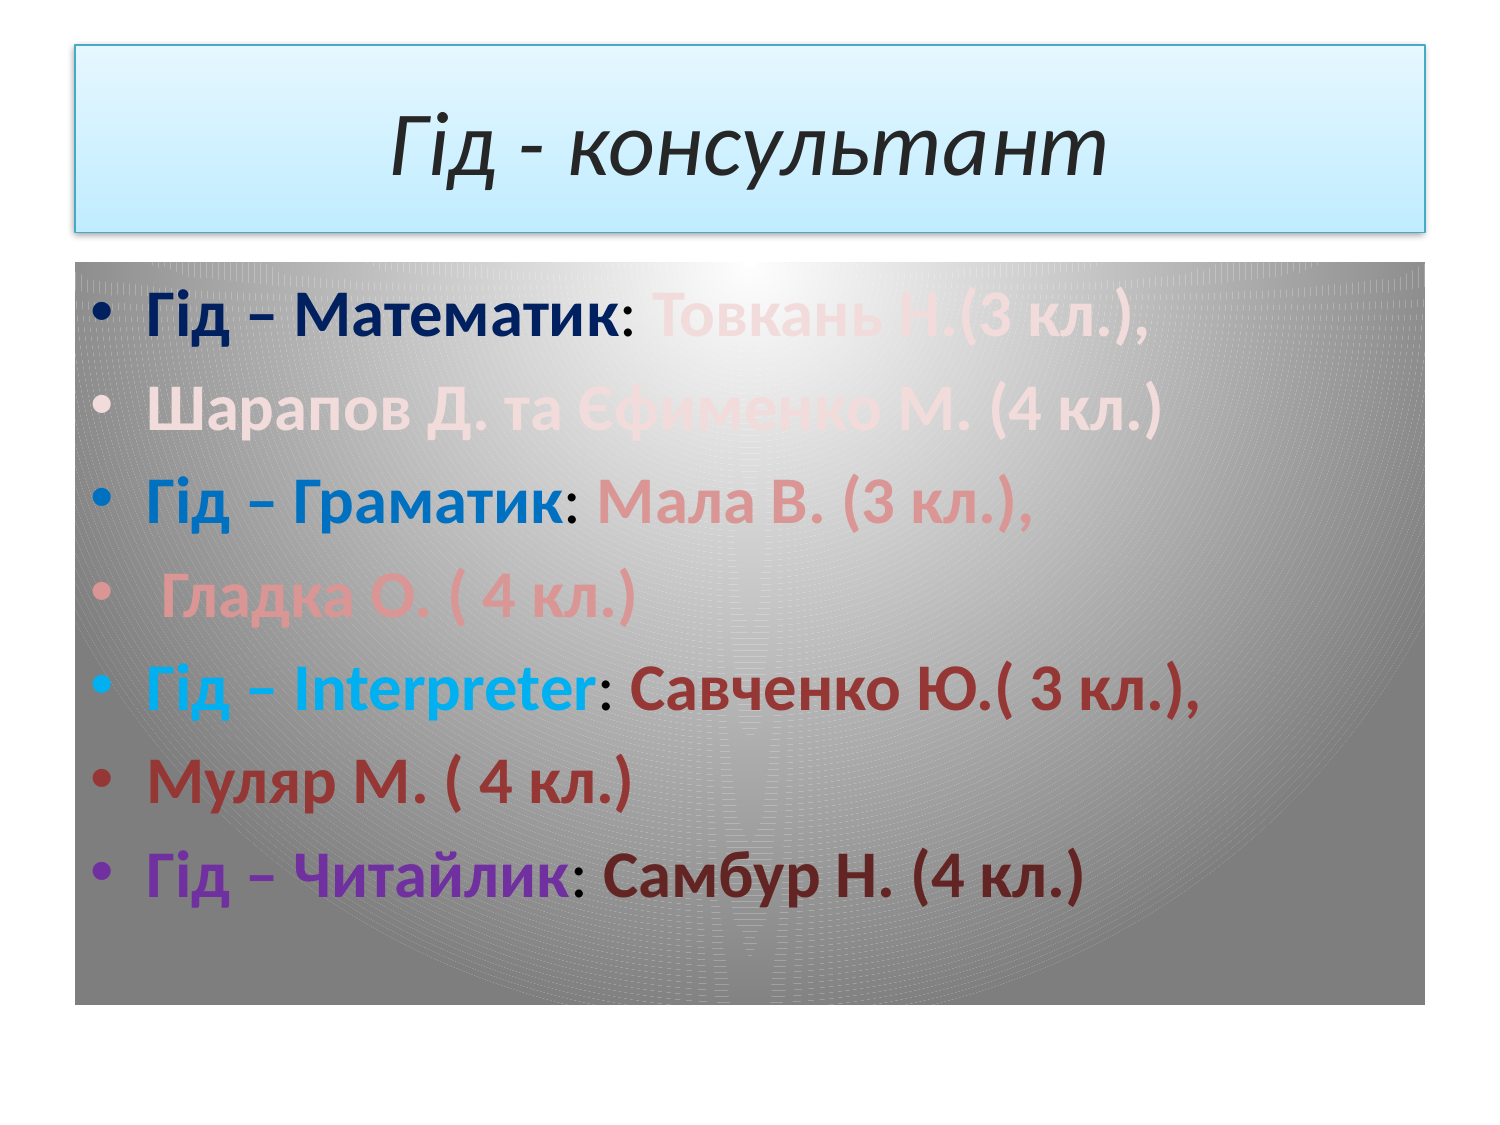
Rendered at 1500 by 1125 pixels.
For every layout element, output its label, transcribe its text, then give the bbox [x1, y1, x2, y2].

list Гід – Математик: Товкань Н.(3 кл.), Шарапов Д. та Єфименко М. (4 кл.) Гід – Граматик: Мала В. (3 кл.), Гладка О. ( 4 кл.) Гід – Іnterpreter: Савченко Ю.( 3 кл.), Муляр М. ( 4 кл.) Гід – Читайлик: Самбур Н. (4 кл.) [75, 262, 1425, 1005]
title Гід - консультант [74, 44, 1426, 233]
